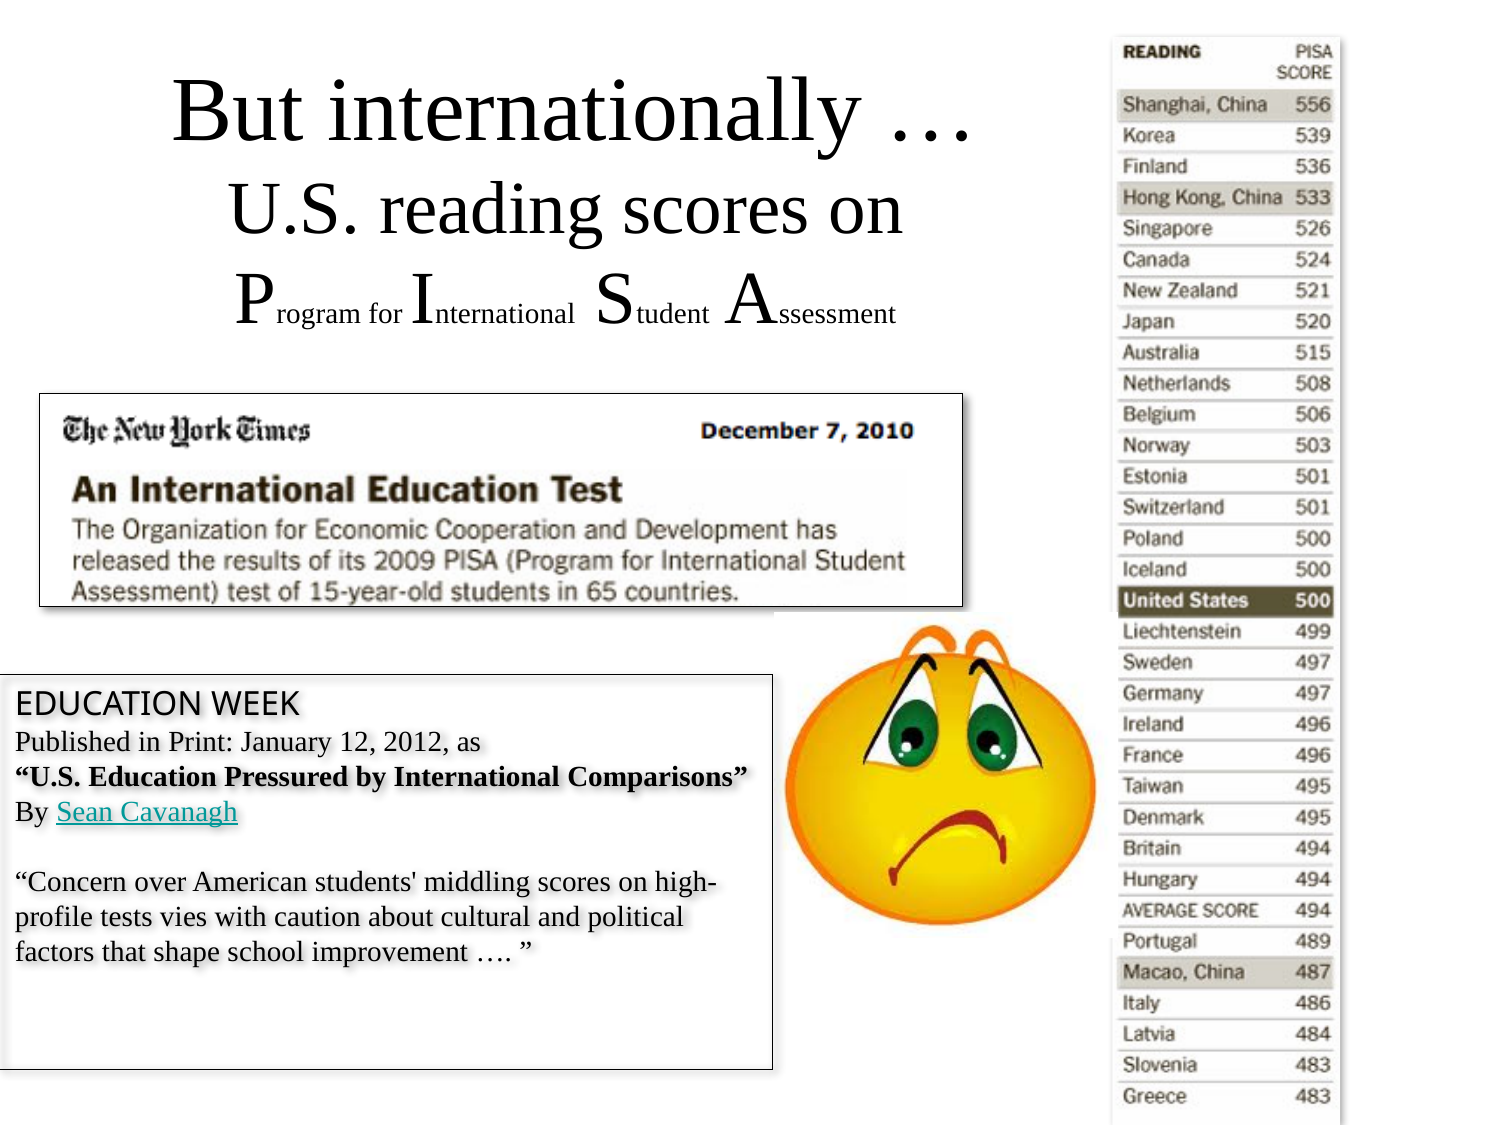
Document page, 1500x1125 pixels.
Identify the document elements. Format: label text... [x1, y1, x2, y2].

title But internationally … U.S. reading scores on Program for International Student Assessment [50, 99, 1100, 288]
picture [774, 37, 1341, 1125]
picture [39, 393, 963, 607]
text_box EDUCATION WEEK Published in Print: January 12, 2012, as “U.S. Education Pressured by International Comparisons” By Sean Cavanagh “Concern over American students' middling scores on high-profile tests vies with caution about cultural and political factors that shape school improvement …. ” [0, 674, 773, 1070]
